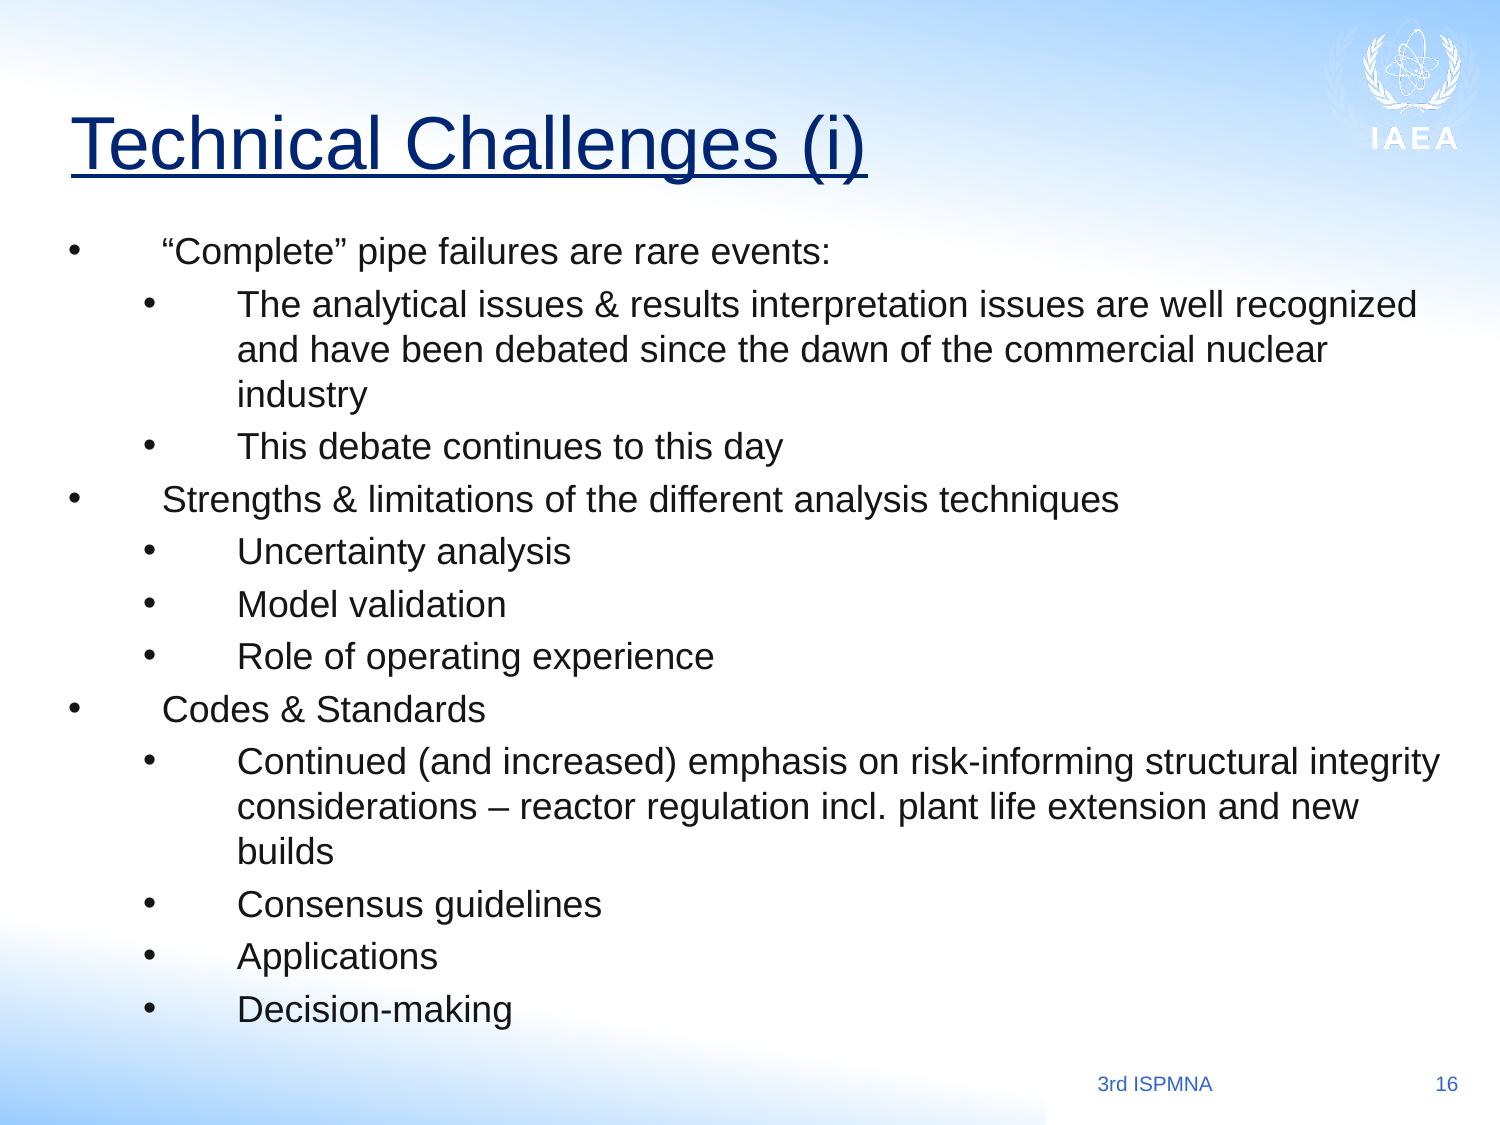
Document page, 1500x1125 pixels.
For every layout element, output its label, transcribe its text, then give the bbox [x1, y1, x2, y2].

picture [1303, 0, 1500, 172]
slide_number 16 [1389, 1063, 1474, 1112]
footer 3rd ISPMNA [962, 1063, 1228, 1112]
text_box Technical Challenges (i) [55, 87, 1206, 193]
text_box “Complete” pipe failures are rare events: The analytical issues & results interpretation issues are well recognized and have been debated since the dawn of the commercial nuclear industry This debate continues to this day Strengths & limitations of the different analysis techniques Uncertainty analysis Model validation Role of operating experience Codes & Standards Continued (and increased) emphasis on risk-informing structural integrity considerations – reactor regulation incl. plant life extension and new builds Consensus guidelines Applications Decision-making [53, 219, 1459, 1012]
